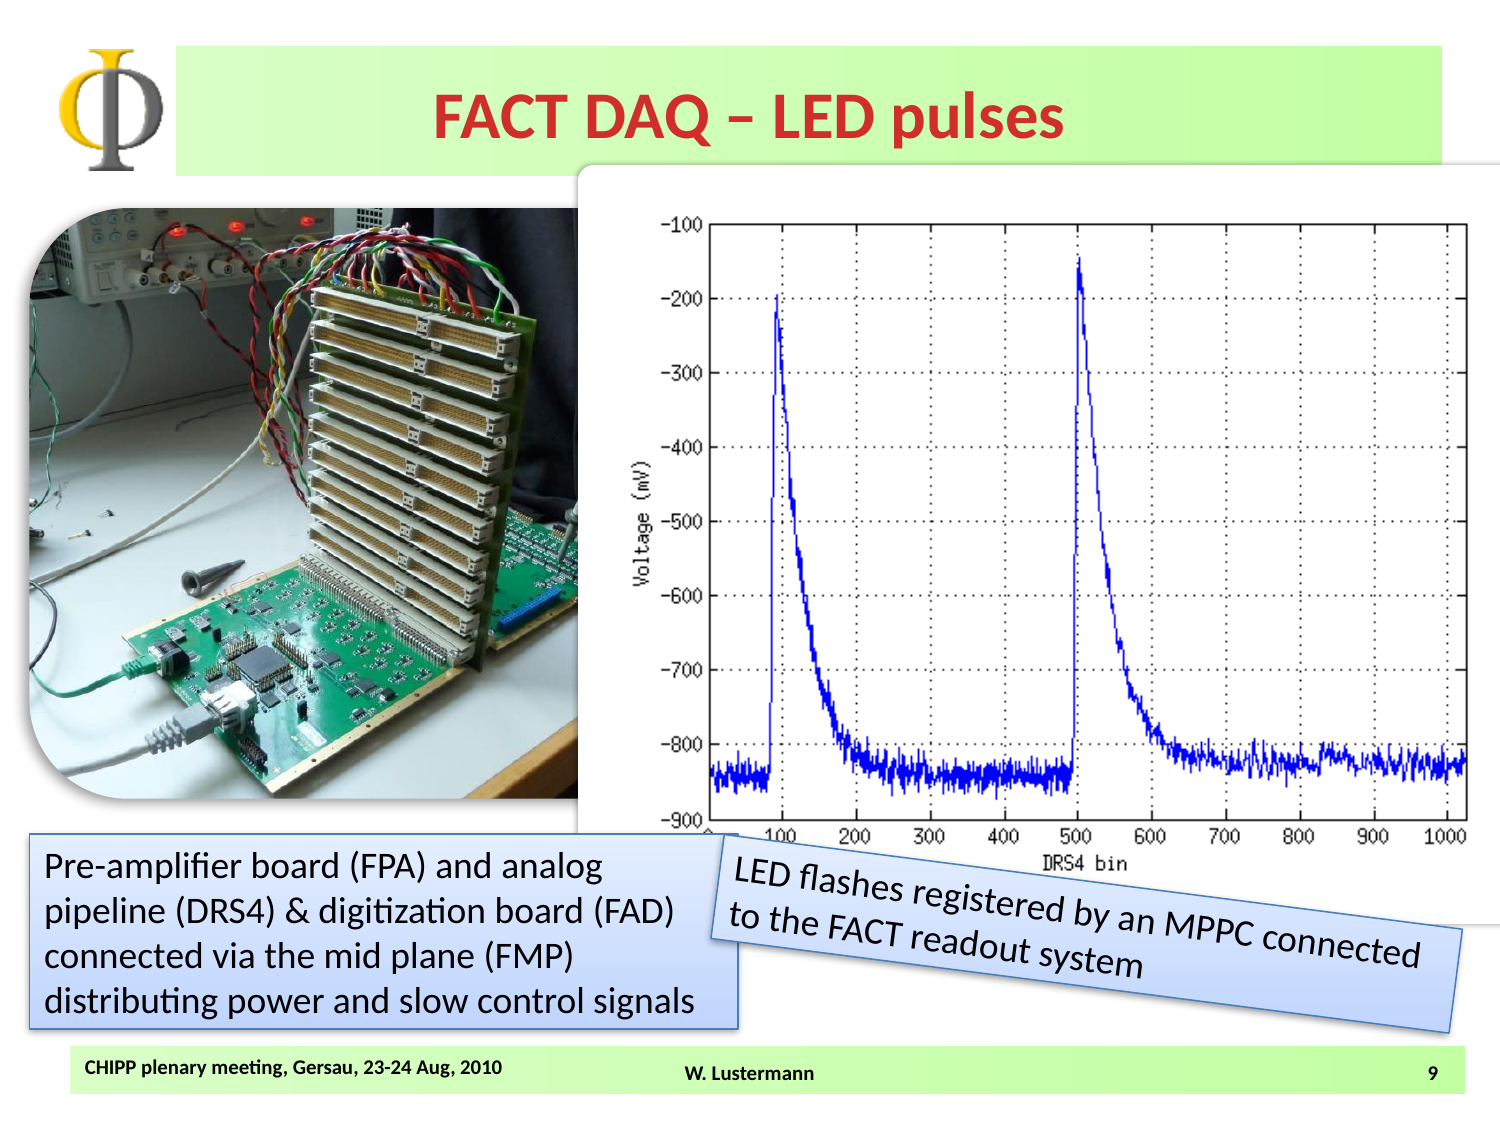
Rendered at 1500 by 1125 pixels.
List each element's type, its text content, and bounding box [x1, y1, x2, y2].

text_box Pre-amplifier board (FPA) and analog pipeline (DRS4) & digitization board (FAD) connected via the mid plane (FMP) distributing power and slow control signals [29, 833, 739, 1030]
text_box LED flashes registered by an MPPC connected to the FACT readout system [710, 901, 1464, 1034]
picture [29, 196, 1495, 894]
text_box FACT DAQ – LED pulses [58, 46, 1442, 176]
